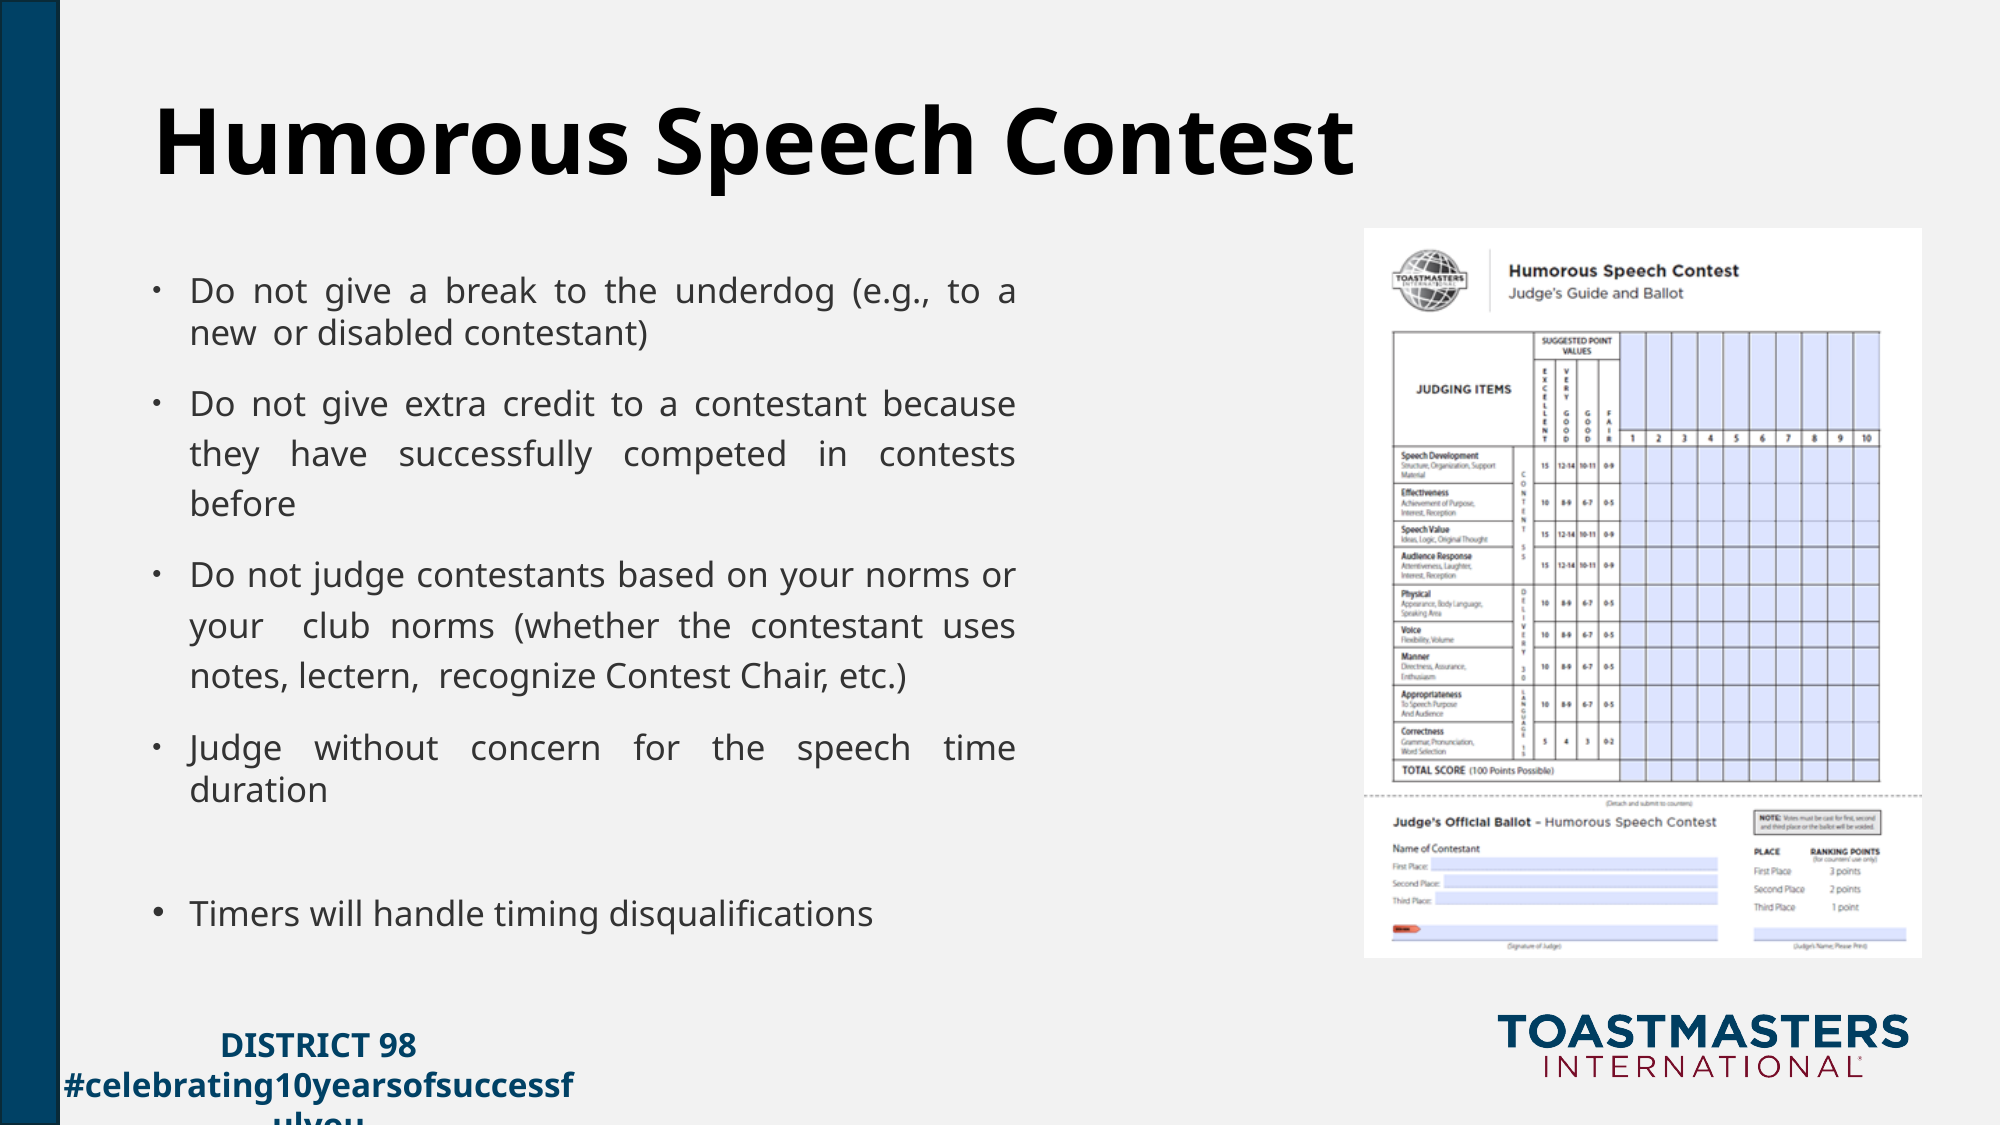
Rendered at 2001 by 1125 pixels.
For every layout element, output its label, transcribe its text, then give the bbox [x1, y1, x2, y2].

text_box [0, 0, 60, 1125]
title Humorous Speech Contest [137, 59, 1944, 229]
picture [1364, 228, 2000, 1125]
text_box DISTRICT 98 #celebrating10yearsofsuccessfulyou [39, 1017, 598, 1125]
list Do not give a break to the underdog (e.g., to a new or disabled contestant) Do not give extra credit to a contestant because they have successfully competed in contests before Do not judge contestants based on your norms or your club norms (whether the contestant uses notes, lectern, recognize Contest Chair, etc.) Judge without concern for the speech time duration Timers will handle timing disqualifications [137, 260, 1033, 950]
